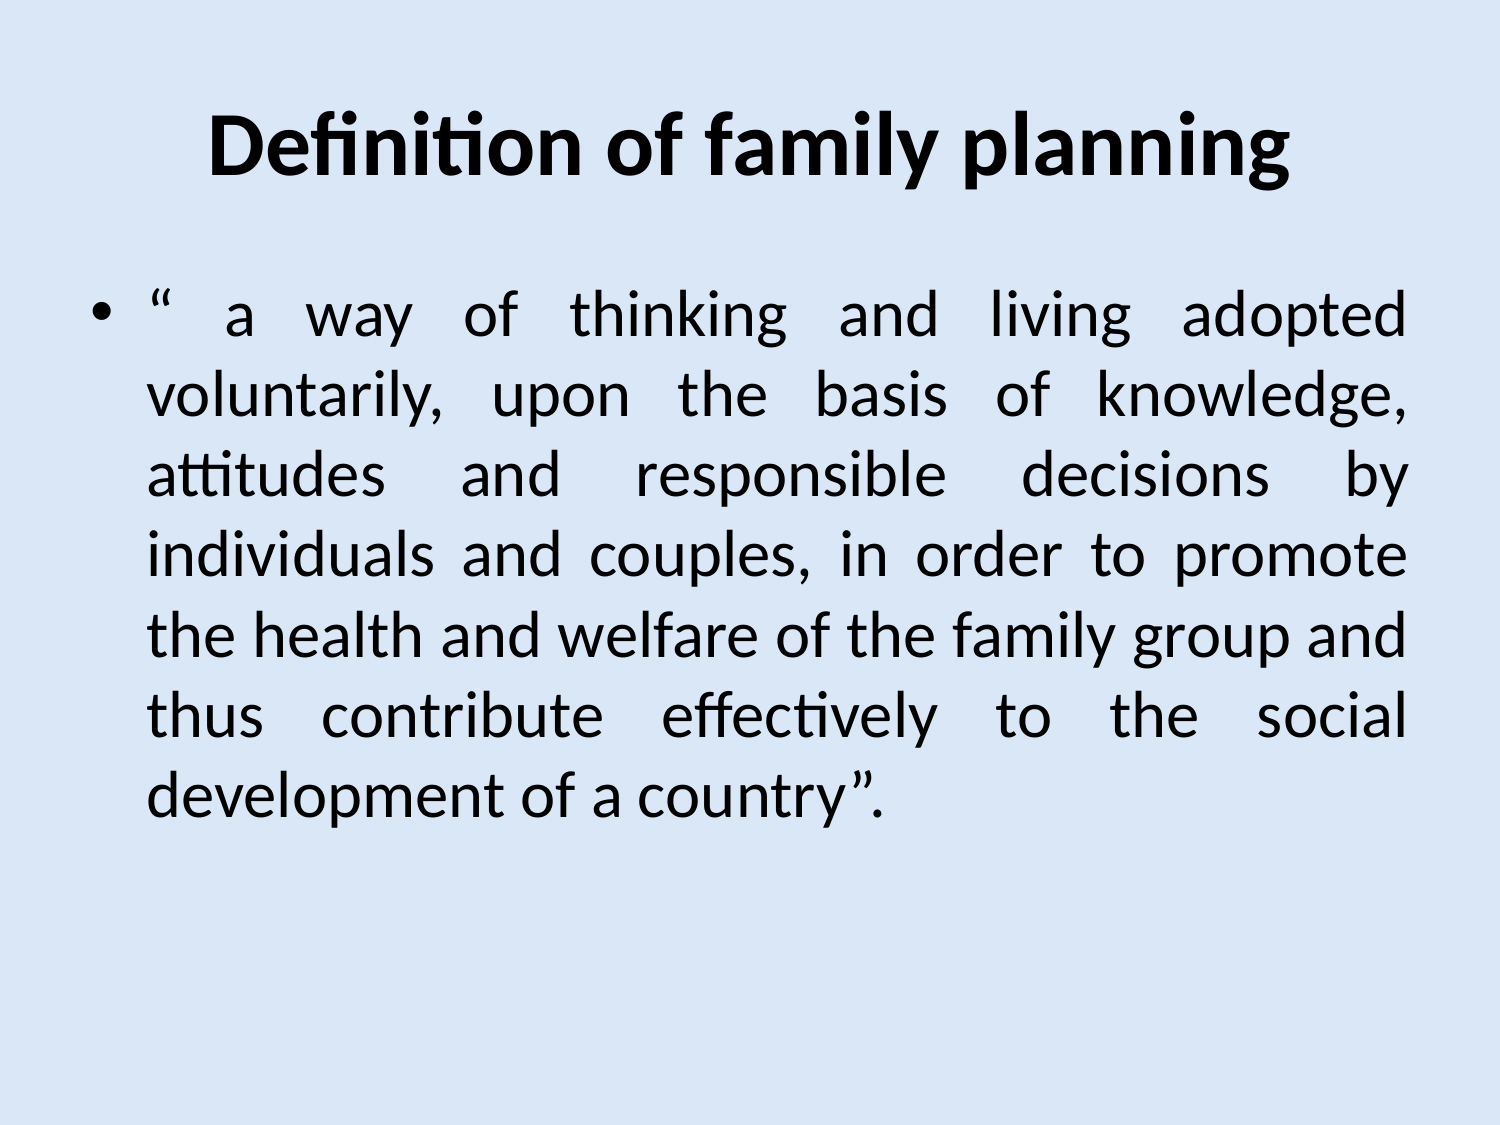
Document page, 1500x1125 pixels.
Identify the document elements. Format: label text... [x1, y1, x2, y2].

list “ a way of thinking and living adopted voluntarily, upon the basis of knowledge, attitudes and responsible decisions by individuals and couples, in order to promote the health and welfare of the family group and thus contribute effectively to the social development of a country”. [75, 262, 1425, 1005]
title Definition of family planning [75, 45, 1425, 233]
